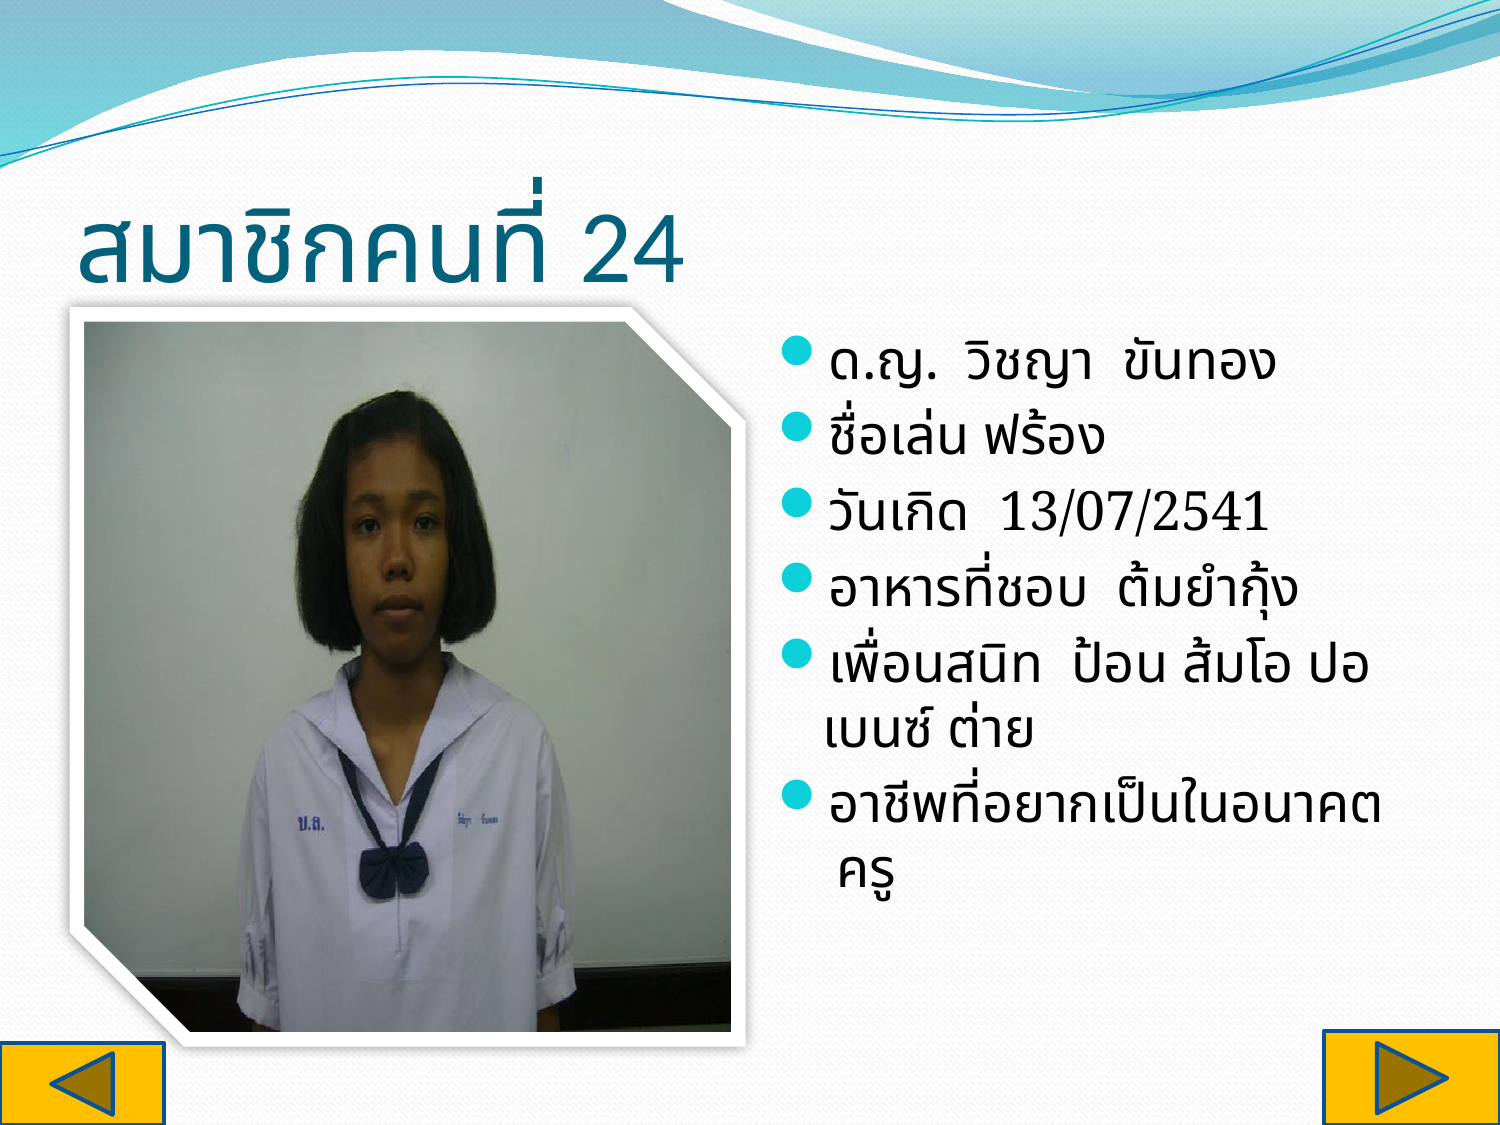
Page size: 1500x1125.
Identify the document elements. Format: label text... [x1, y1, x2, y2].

list ด.ญ. วิชญา ขันทอง ชื่อเล่น ฟร้อง วันเกิด 13/07/2541 อาหารที่ชอบ ต้มยำกุ้ง เพื่อนสนิท ป้อน ส้มโอ ปอ เบนซ์ ต่าย อาชีพที่อยากเป็นในอนาคต ครู [762, 317, 1426, 1038]
picture [76, 314, 739, 1040]
text_box [1322, 1029, 1500, 1125]
title สมาชิกคนที่ 24 [74, 115, 1426, 304]
text_box [0, 1041, 166, 1125]
